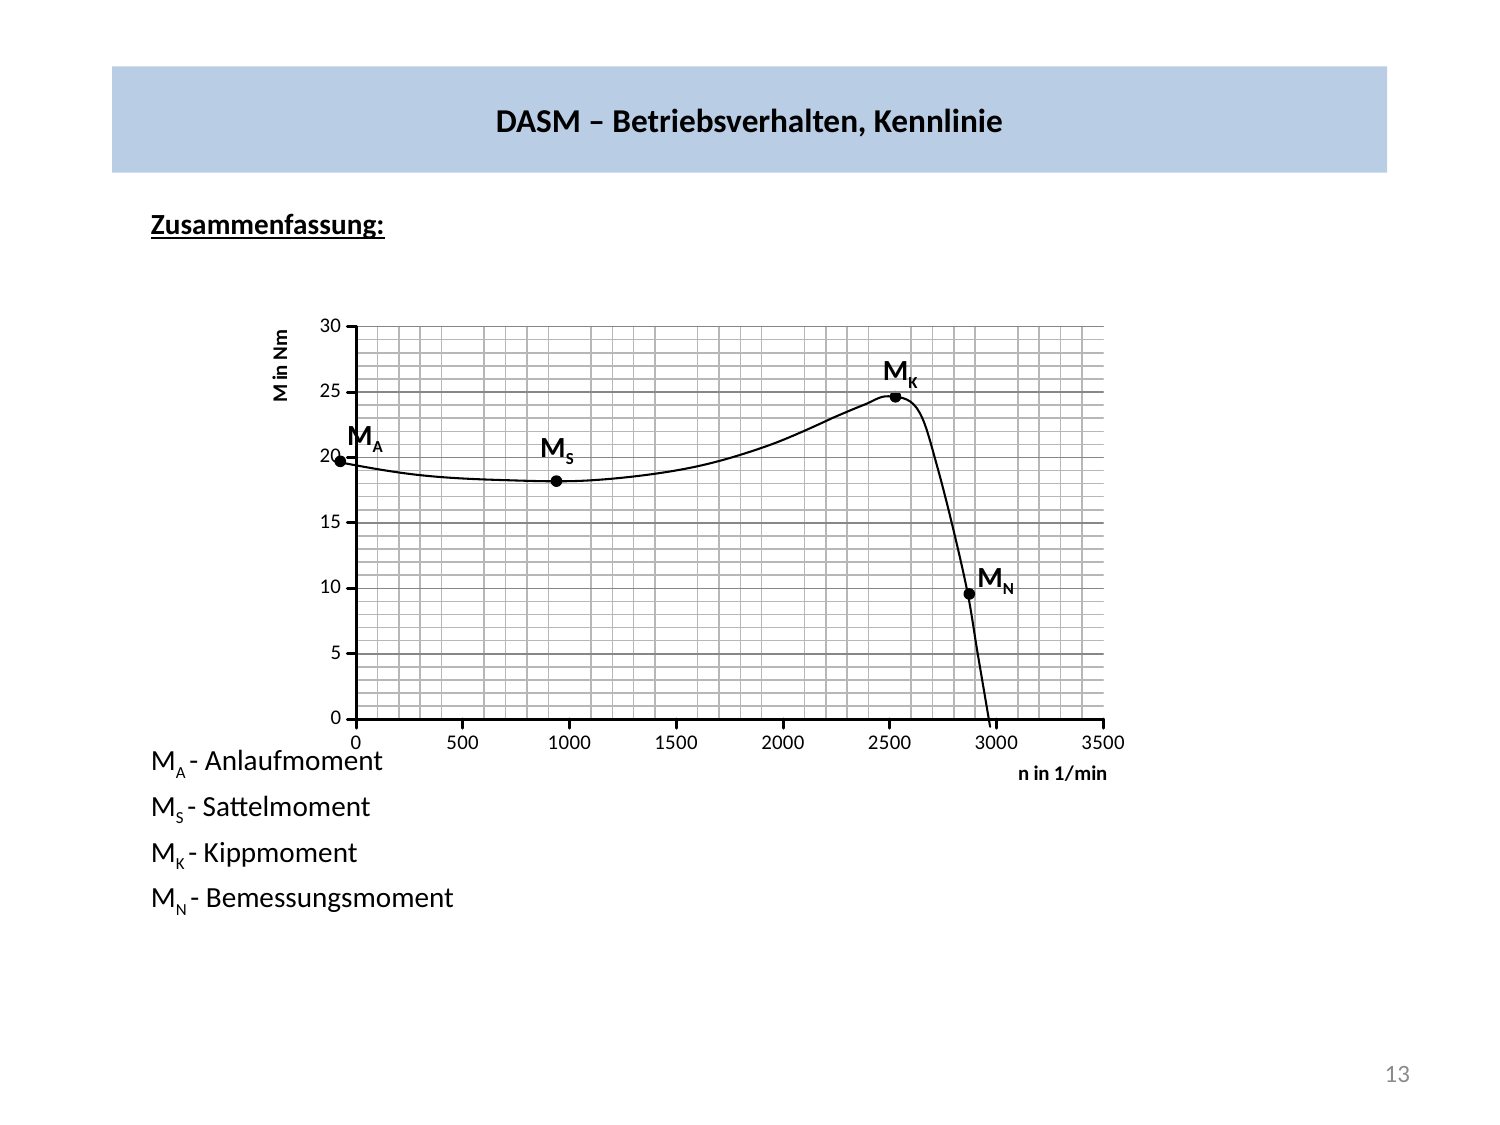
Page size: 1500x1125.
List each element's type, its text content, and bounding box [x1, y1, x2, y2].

chart [241, 305, 1144, 823]
slide_number 13 [1074, 1042, 1425, 1103]
title DASM – Betriebsverhalten, Kennlinie [112, 66, 1388, 173]
subtitle Zusammenfassung: MA - Anlaufmoment MS - Sattelmoment MK - Kippmoment MN - Bemessungsmoment [135, 198, 1400, 927]
